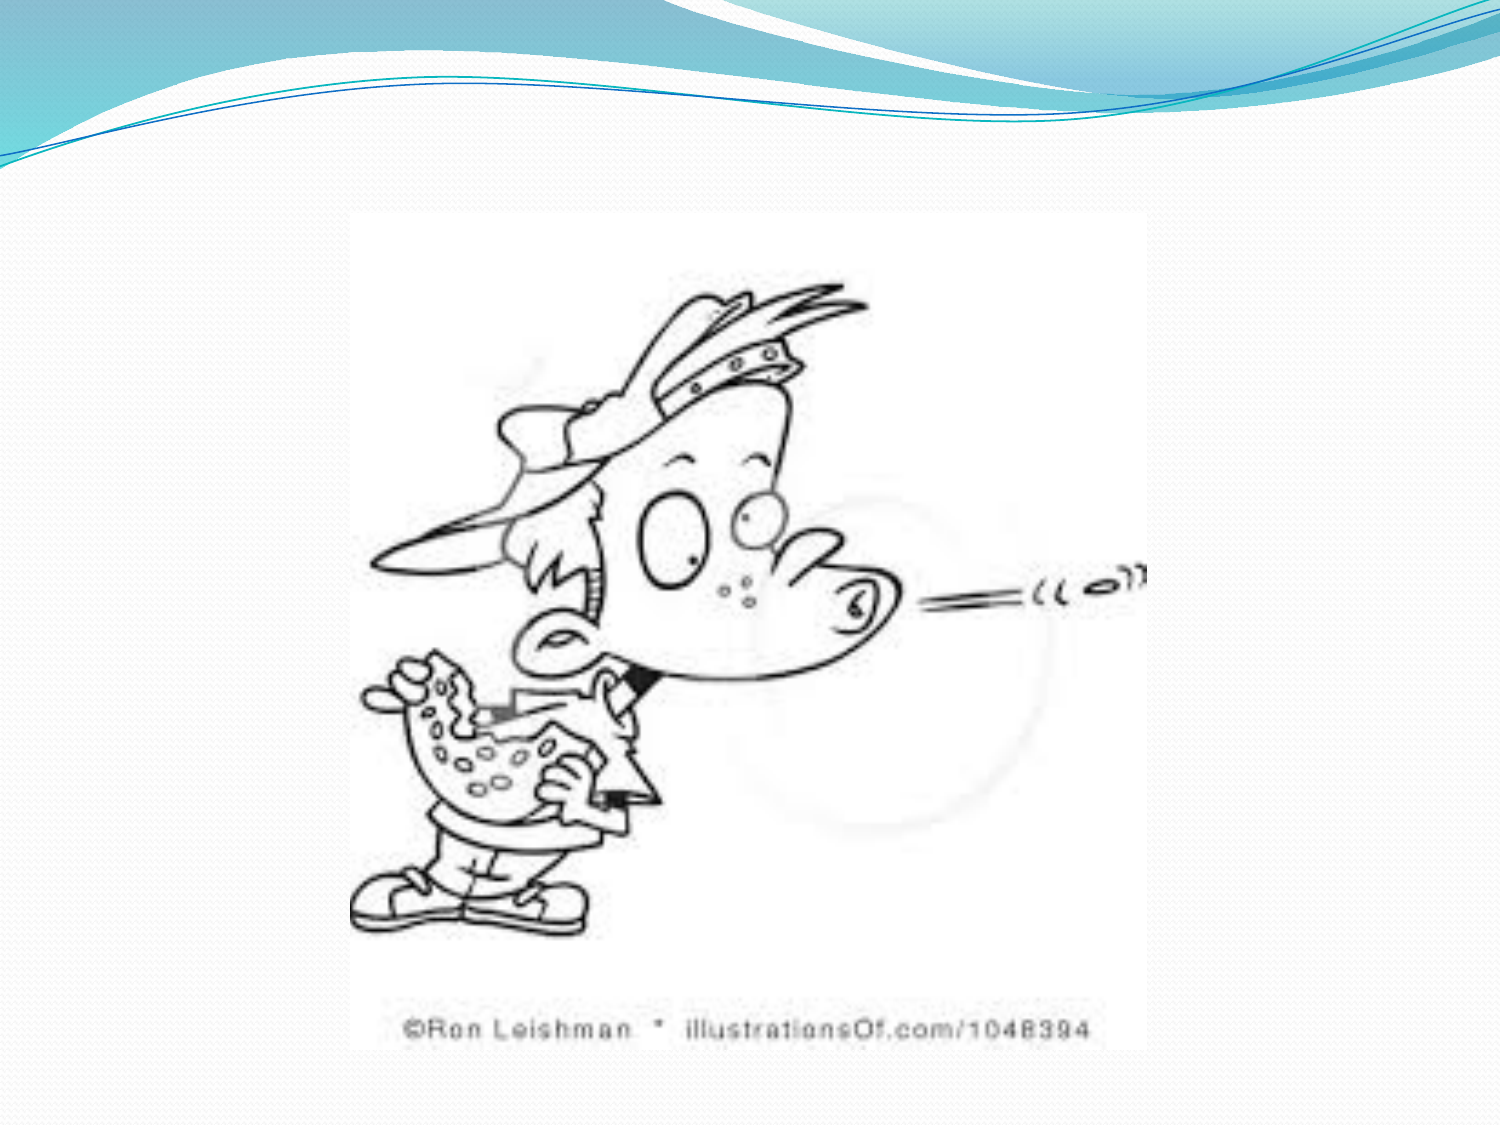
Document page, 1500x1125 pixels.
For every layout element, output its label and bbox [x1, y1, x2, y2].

list [349, 213, 1147, 1051]
